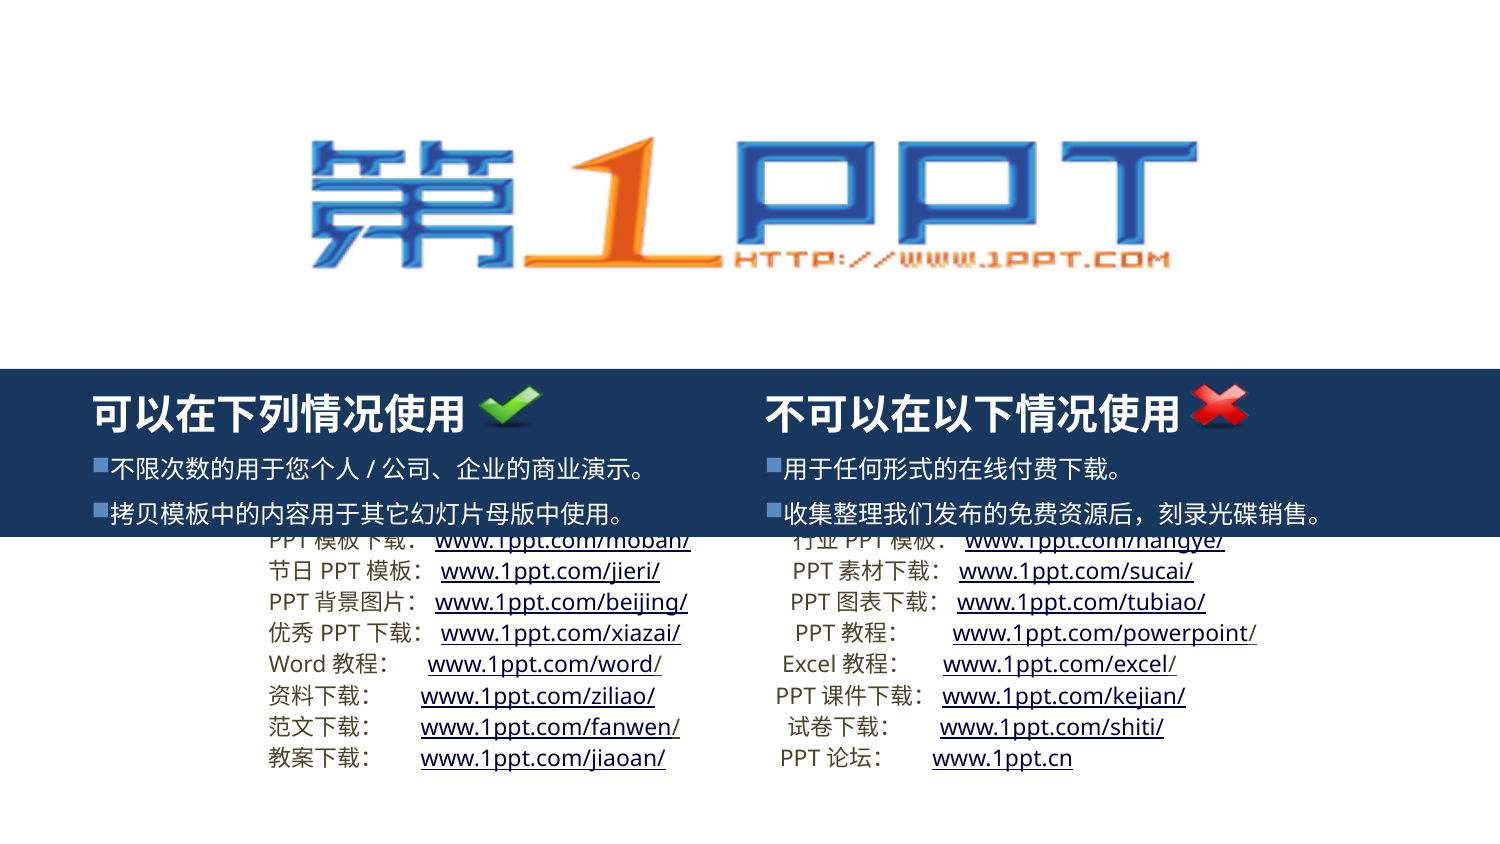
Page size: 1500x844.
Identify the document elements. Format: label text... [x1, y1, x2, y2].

picture [134, 38, 1400, 369]
picture [477, 380, 544, 430]
text_box [0, 368, 477, 537]
text_box PPT模板下载：www.1ppt.com/moban/ 行业PPT模板：www.1ppt.com/hangye/ 节日PPT模板：www.1ppt.com/jieri/ PPT素材下载：www.1ppt.com/sucai/ PPT背景图片：www.1ppt.com/beijing/ PPT图表下载：www.1ppt.com/tubiao/ 优秀PPT下载：www.1ppt.com/xiazai/ PPT教程： www.1ppt.com/powerpoint/ Word教程： www.1ppt.com/word/ Excel教程： www.1ppt.com/excel/ 资料下载： www.1ppt.com/ziliao/ PPT课件下载：www.1ppt.com/kejian/ 范文下载： www.1ppt.com/fanwen/ 试卷下载： www.1ppt.com/shiti/ 教案下载： www.1ppt.com/jiaoan/ PPT论坛： www.1ppt.cn [252, 572, 1315, 756]
text_box 不可以在以下情况使用 用于任何形式的在线付费下载。 收集整理我们发布的免费资源后，刻录光碟销售。 [750, 381, 1424, 572]
text_box [1252, 368, 1500, 537]
text_box 可以在下列情况使用 不限次数的用于您个人/公司、企业的商业演示。 拷贝模板中的内容用于其它幻灯片母版中使用。 [76, 381, 750, 581]
picture [1186, 380, 1252, 430]
